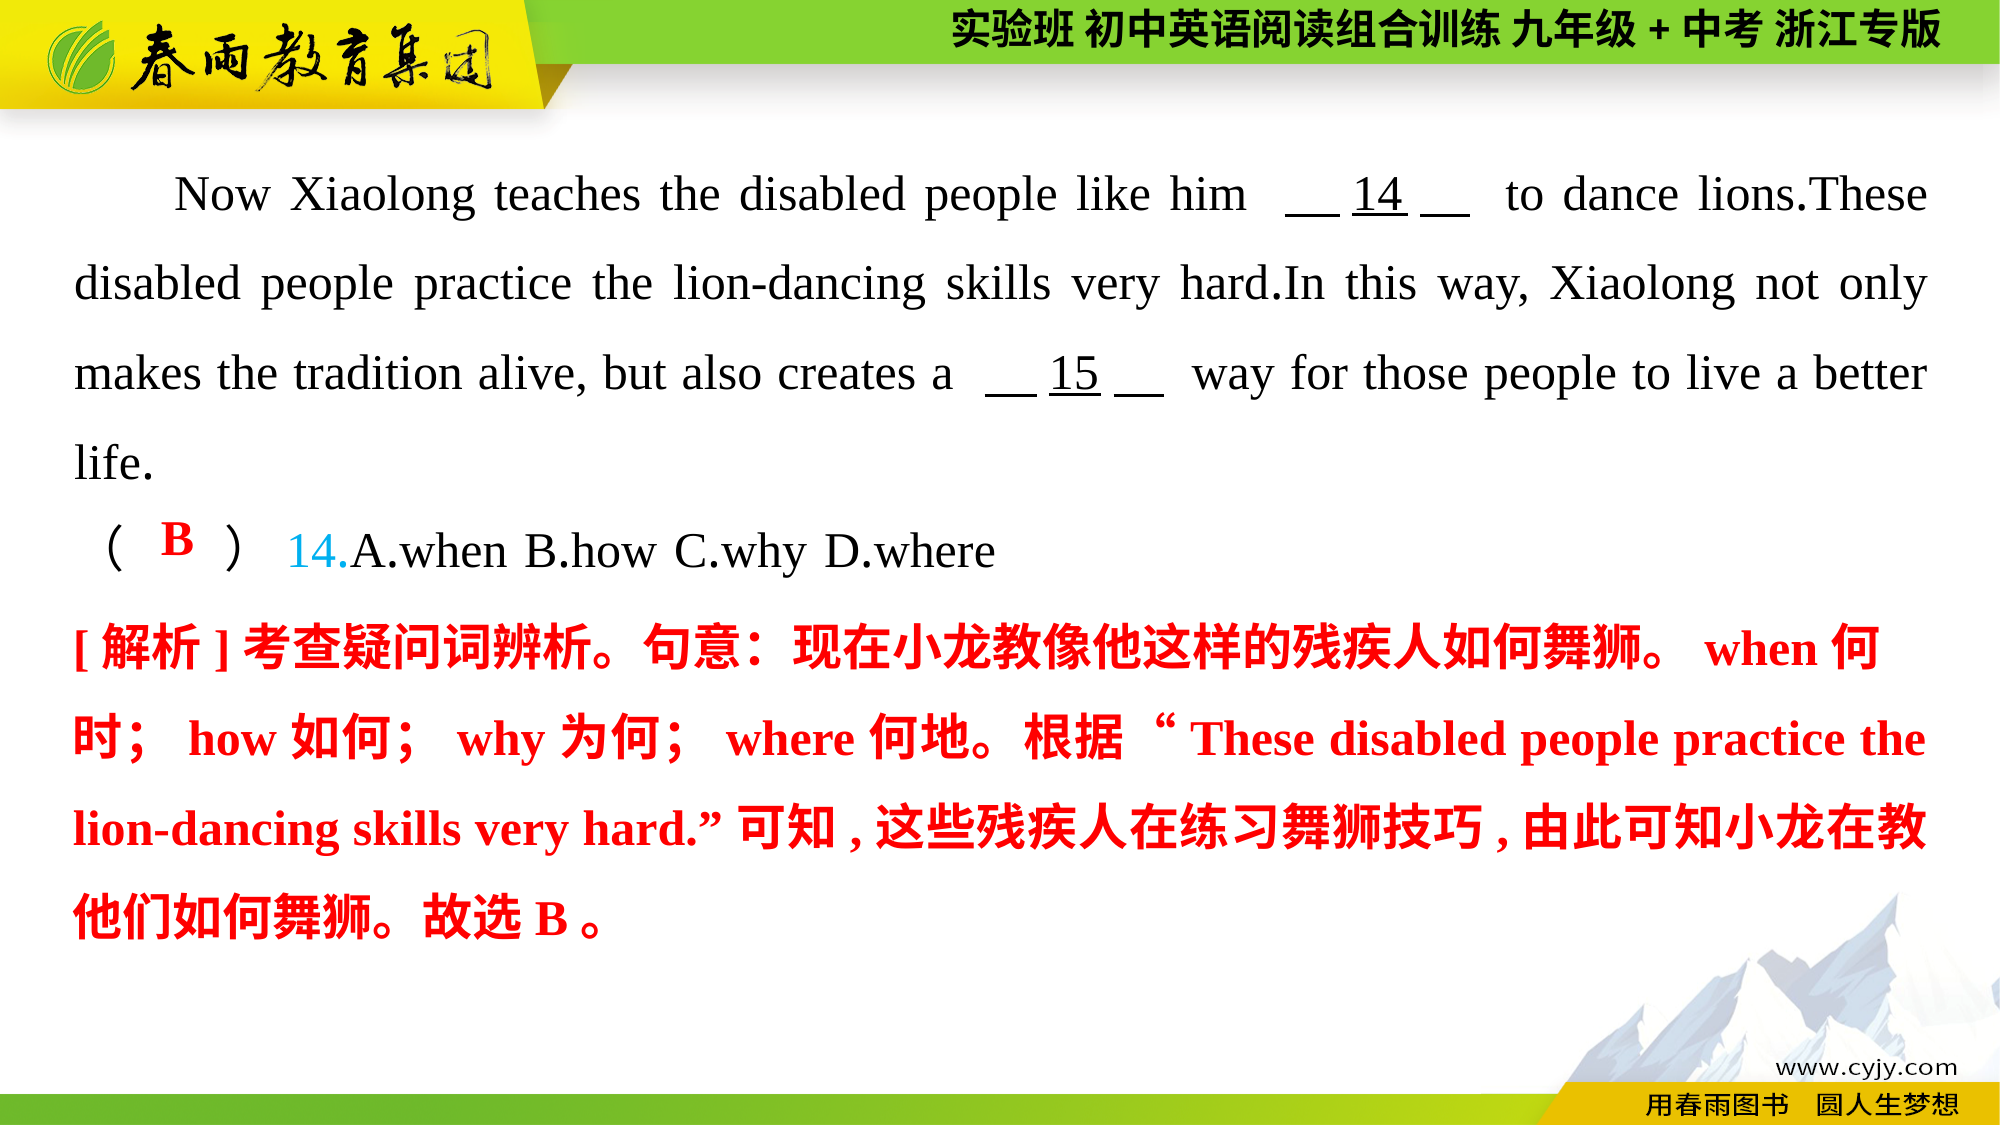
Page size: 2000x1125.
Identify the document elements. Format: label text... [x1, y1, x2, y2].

list Now Xiaolong teaches the disabled people like him 14 to dance lions.These disabled people practice the lion-dancing skills very hard.In this way, Xiaolong not only makes the tradition alive, but also creates a 15 way for those people to live a better life. [59, 122, 1944, 479]
text_box （ ）14.A.when B.how C.why D.where [59, 479, 1944, 585]
text_box B [145, 497, 209, 573]
picture [0, 0, 2000, 1125]
text_box [解析]考查疑问词辨析。句意：现在小龙教像他这样的残疾人如何舞狮。when何 时；how如何；why为何；where何地。根据“These disabled people practice the lion-dancing skills very hard.”可知,这些残疾人在练习舞狮技巧,由此可知小龙在教他们如何舞狮。故选B。 [57, 577, 1943, 953]
